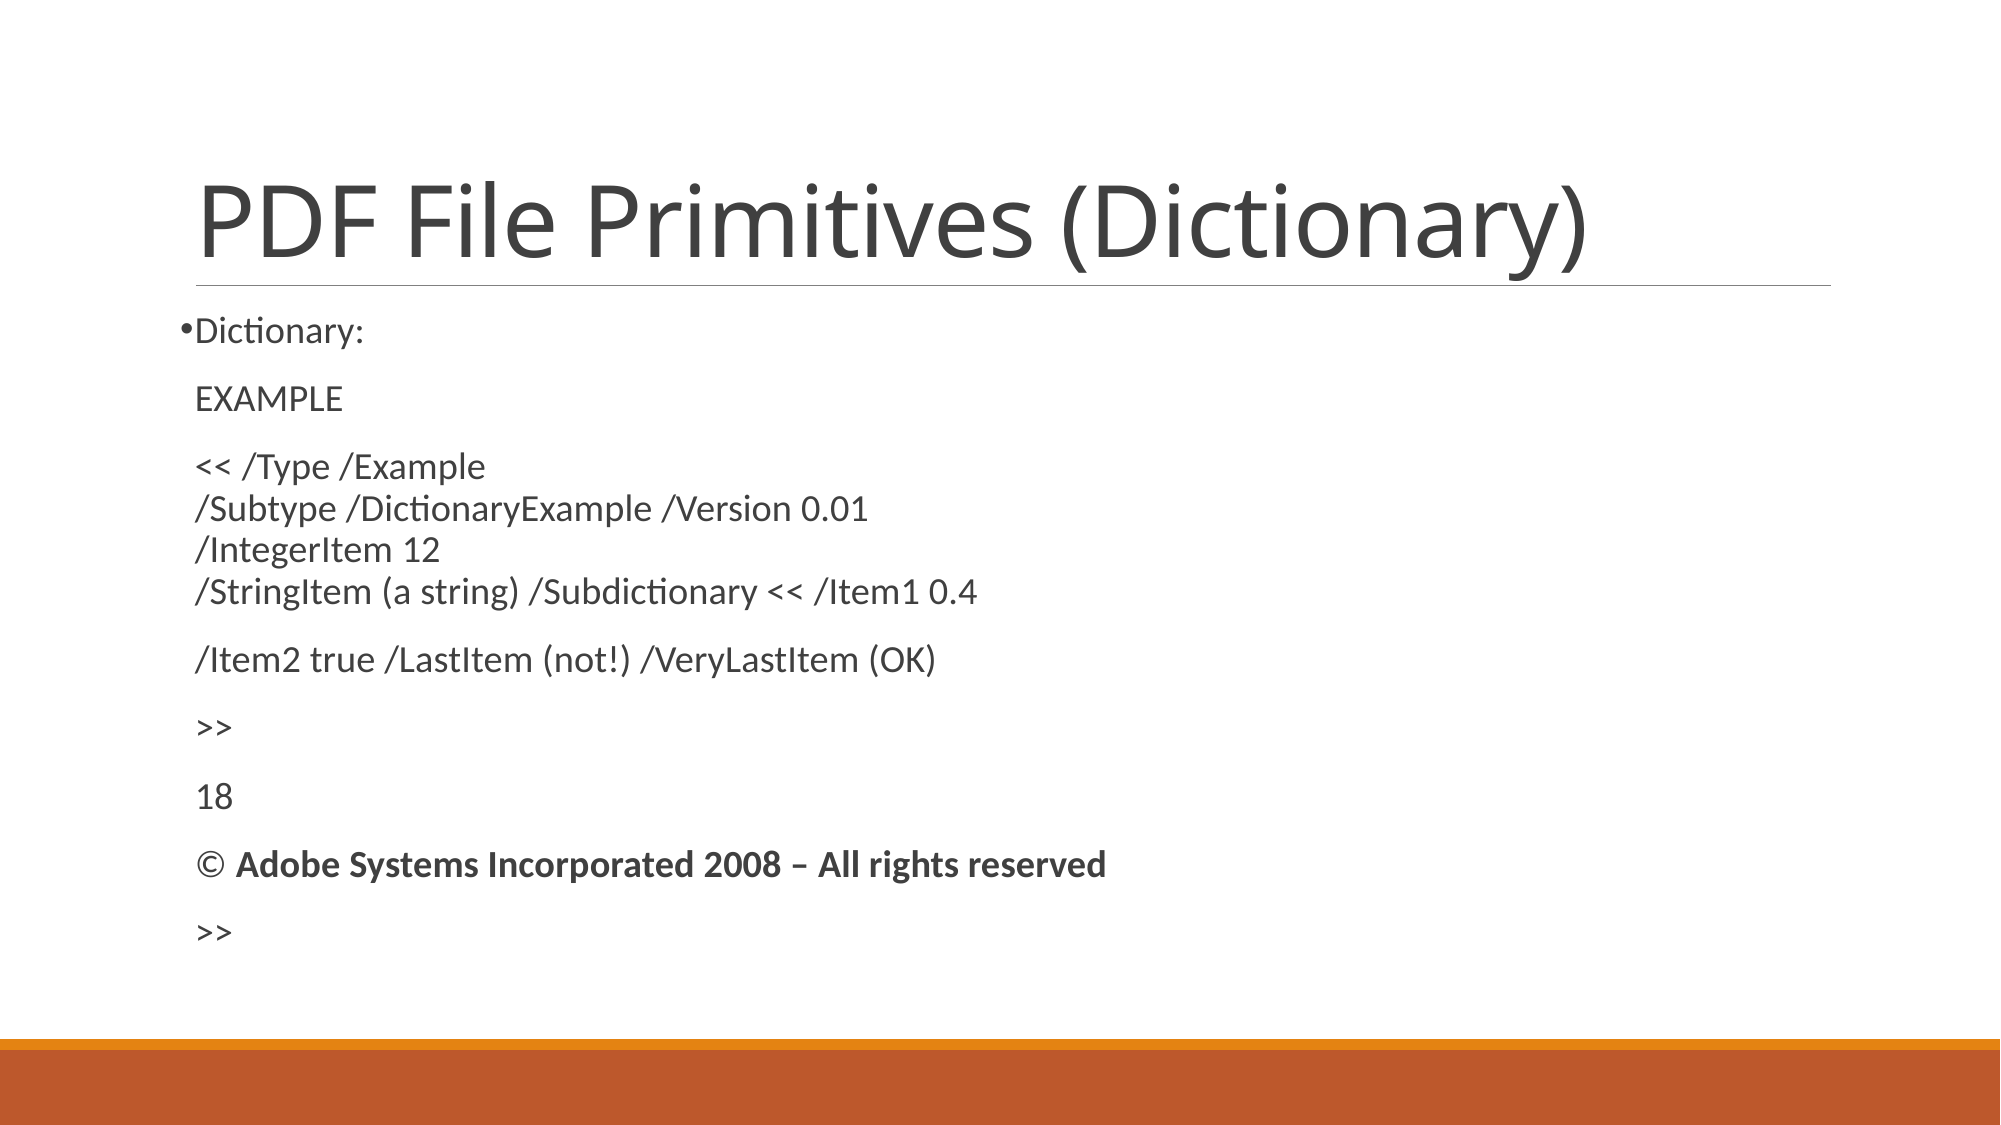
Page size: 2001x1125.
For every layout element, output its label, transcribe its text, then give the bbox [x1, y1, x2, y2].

list Dictionary: EXAMPLE << /Type /Example /Subtype /DictionaryExample /Version 0.01 /IntegerItem 12 /StringItem (a string) /Subdictionary << /Item1 0.4 /Item2 true /LastItem (not!) /VeryLastItem (OK) >> 18 © Adobe Systems Incorporated 2008 – All rights reserved >> [180, 302, 1830, 963]
title PDF File Primitives (Dictionary) [180, 47, 1830, 285]
